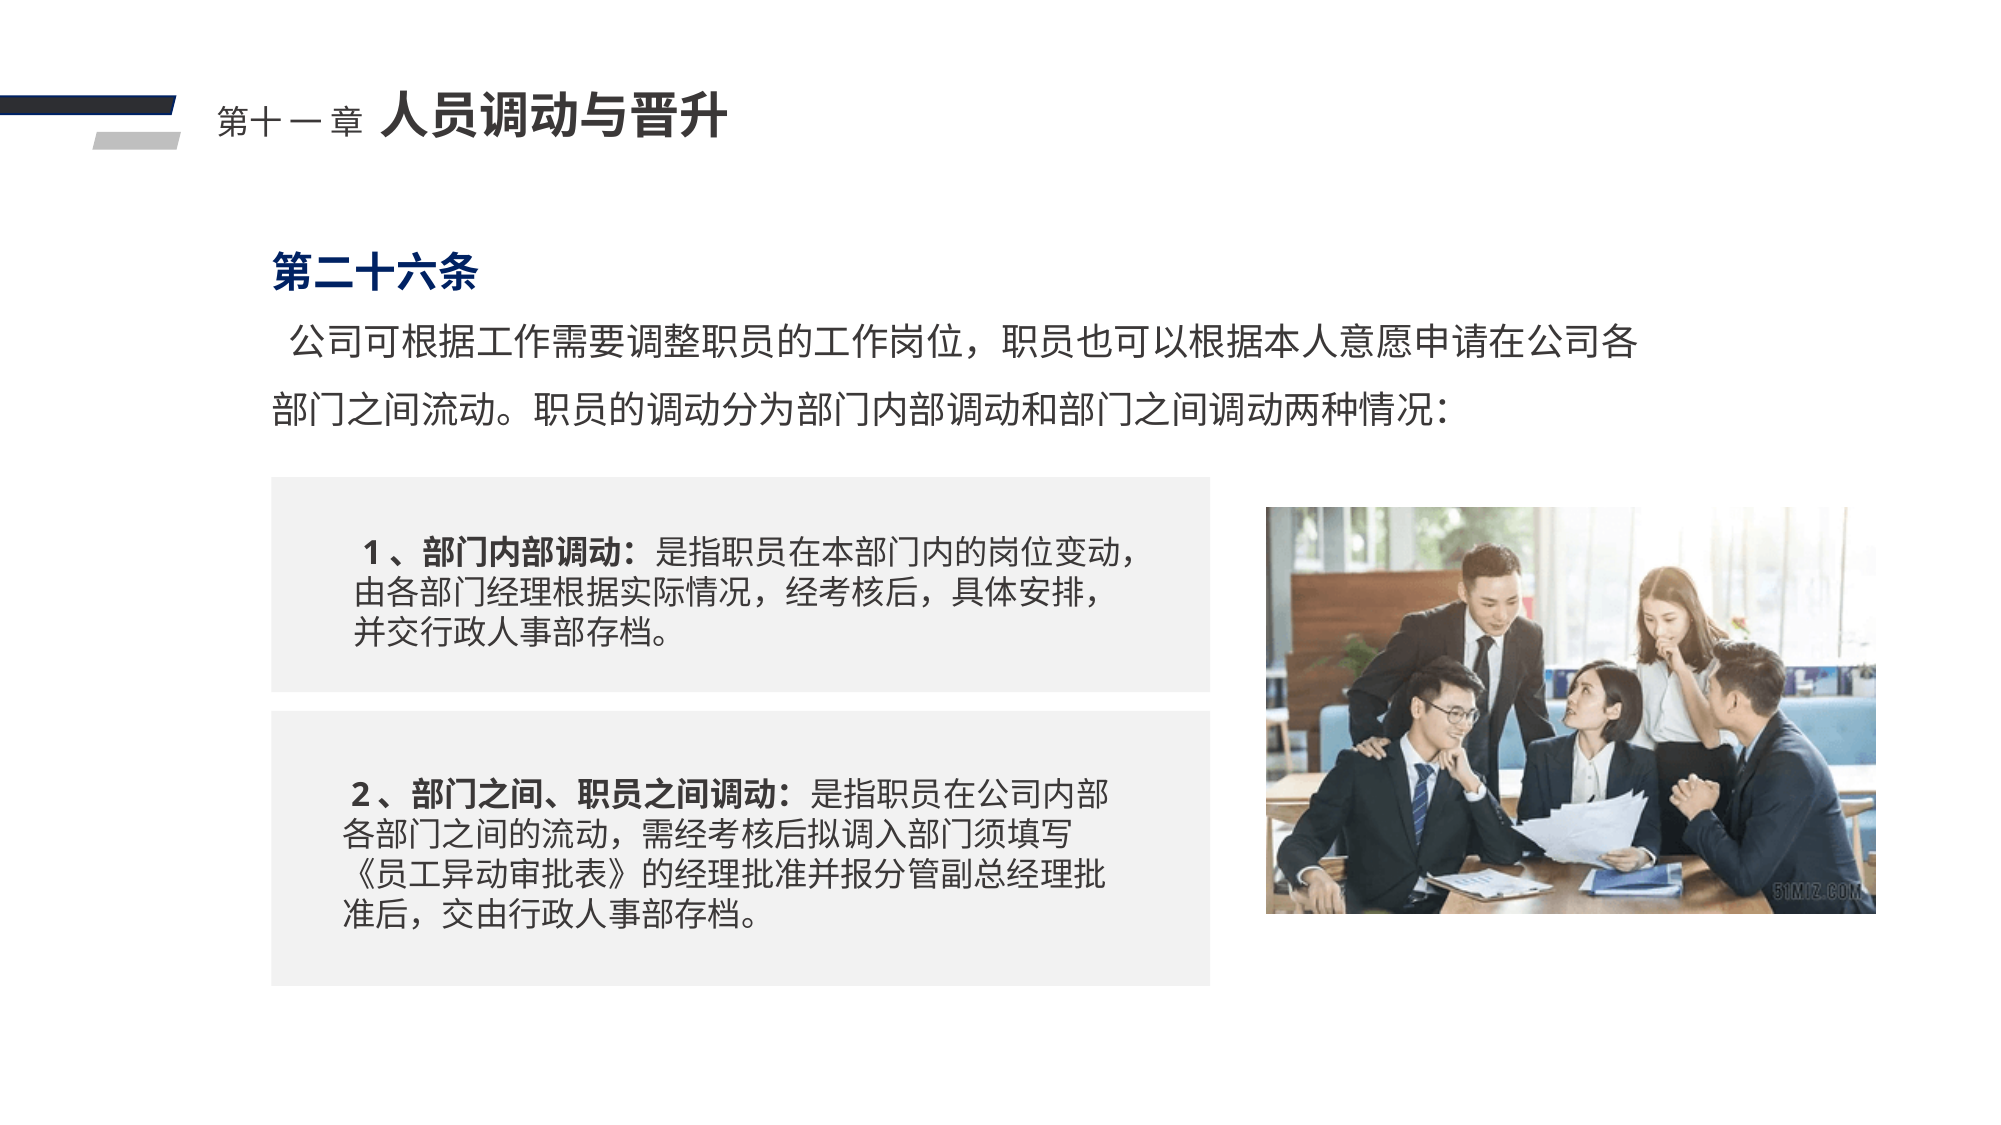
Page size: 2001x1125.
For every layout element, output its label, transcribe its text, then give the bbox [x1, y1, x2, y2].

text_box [201, 76, 1141, 152]
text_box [271, 710, 1211, 987]
text_box 第二十六条 公司可根据工作需要调整职员的工作岗位，职员也可以根据本人意愿申请在公司各部门之间流动。职员的调动分为部门内部调动和部门之间调动两种情况： [256, 213, 1655, 439]
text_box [0, 96, 181, 150]
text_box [271, 477, 1211, 693]
picture [1266, 507, 1876, 914]
